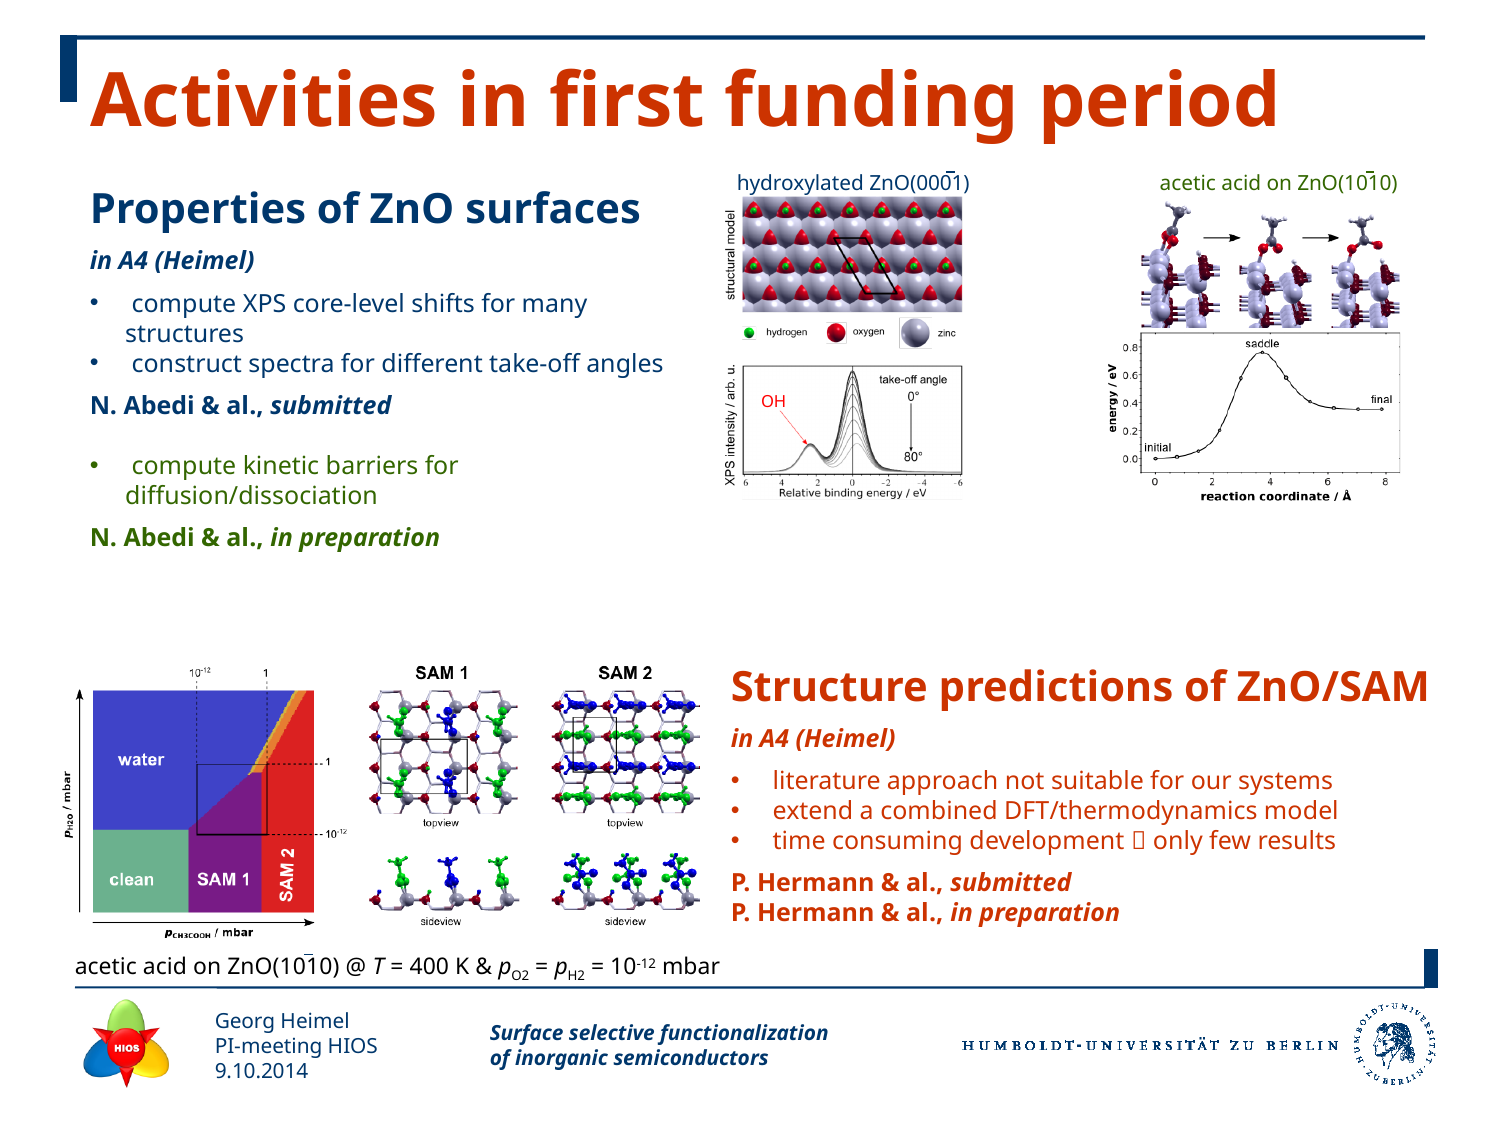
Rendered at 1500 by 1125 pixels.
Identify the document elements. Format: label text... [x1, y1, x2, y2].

picture [1350, 999, 1438, 1088]
text_box Properties of ZnO surfaces in A4 (Heimel) compute XPS core-level shifts for many structures construct spectra for different take-off angles N. Abedi & al., submitted compute kinetic barriers for diffusion/dissociation N. Abedi & al., in preparation [74, 174, 692, 560]
text_box hydroxylated ZnO(0001) [722, 162, 985, 203]
text_box Structure predictions of ZnO/SAM in A4 (Heimel) literature approach not suitable for our systems extend a combined DFT/thermodynamics model time consuming development  only few results P. Hermann & al., submitted P. Hermann & al., in preparation [716, 652, 1446, 935]
picture [75, 999, 177, 1088]
picture [724, 193, 969, 501]
picture [1099, 199, 1401, 502]
picture [962, 1037, 1338, 1050]
text_box acetic acid on ZnO(1010) [1144, 162, 1413, 203]
title Activities in first funding period [74, 37, 1426, 156]
picture [62, 662, 726, 938]
text_box acetic acid on ZnO(1010) @ T = 400 K & pO2 = pH2 = 10-12 mbar [60, 944, 735, 991]
